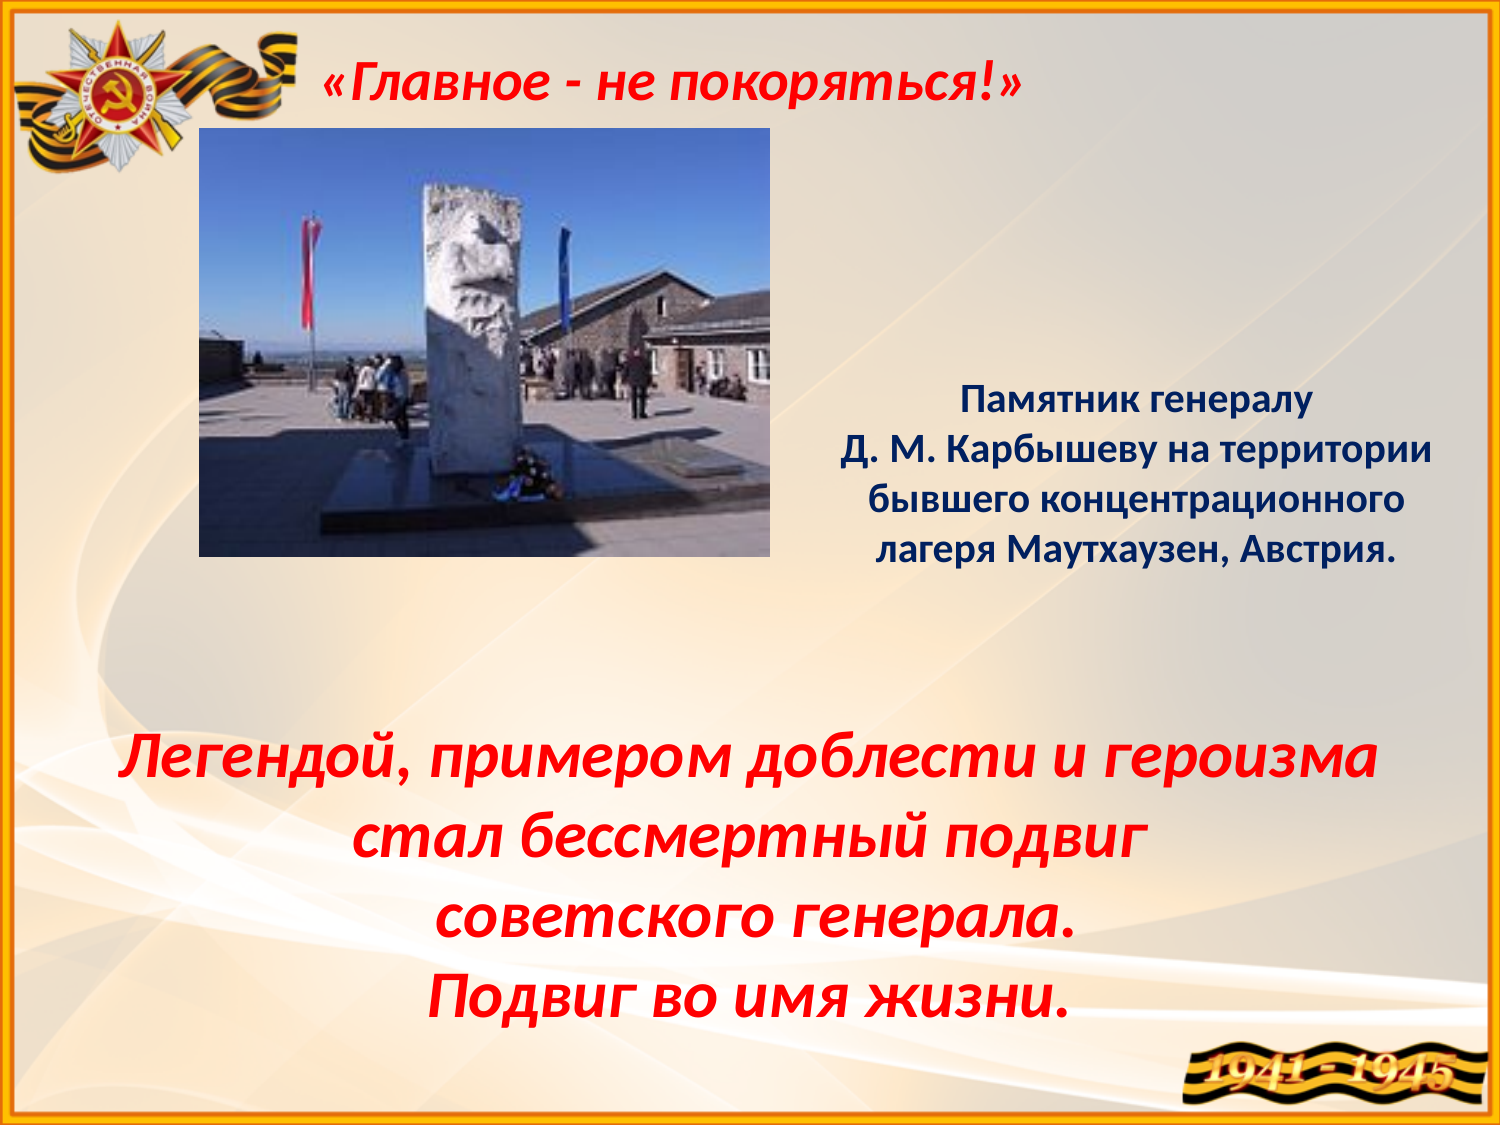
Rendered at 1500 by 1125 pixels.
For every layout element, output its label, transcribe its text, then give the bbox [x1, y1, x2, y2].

text_box «Главное - не покоряться!» [304, 35, 1102, 120]
text_box Памятник генералу Д. М. Карбышеву на территории бывшего концентрационного лагеря Маутхаузен, Австрия. [808, 363, 1465, 541]
text_box Легендой, примером доблести и героизма стал бессмертный подвиг советского генерала. Подвиг во имя жизни. [58, 703, 1442, 1108]
picture [0, 0, 1500, 1125]
